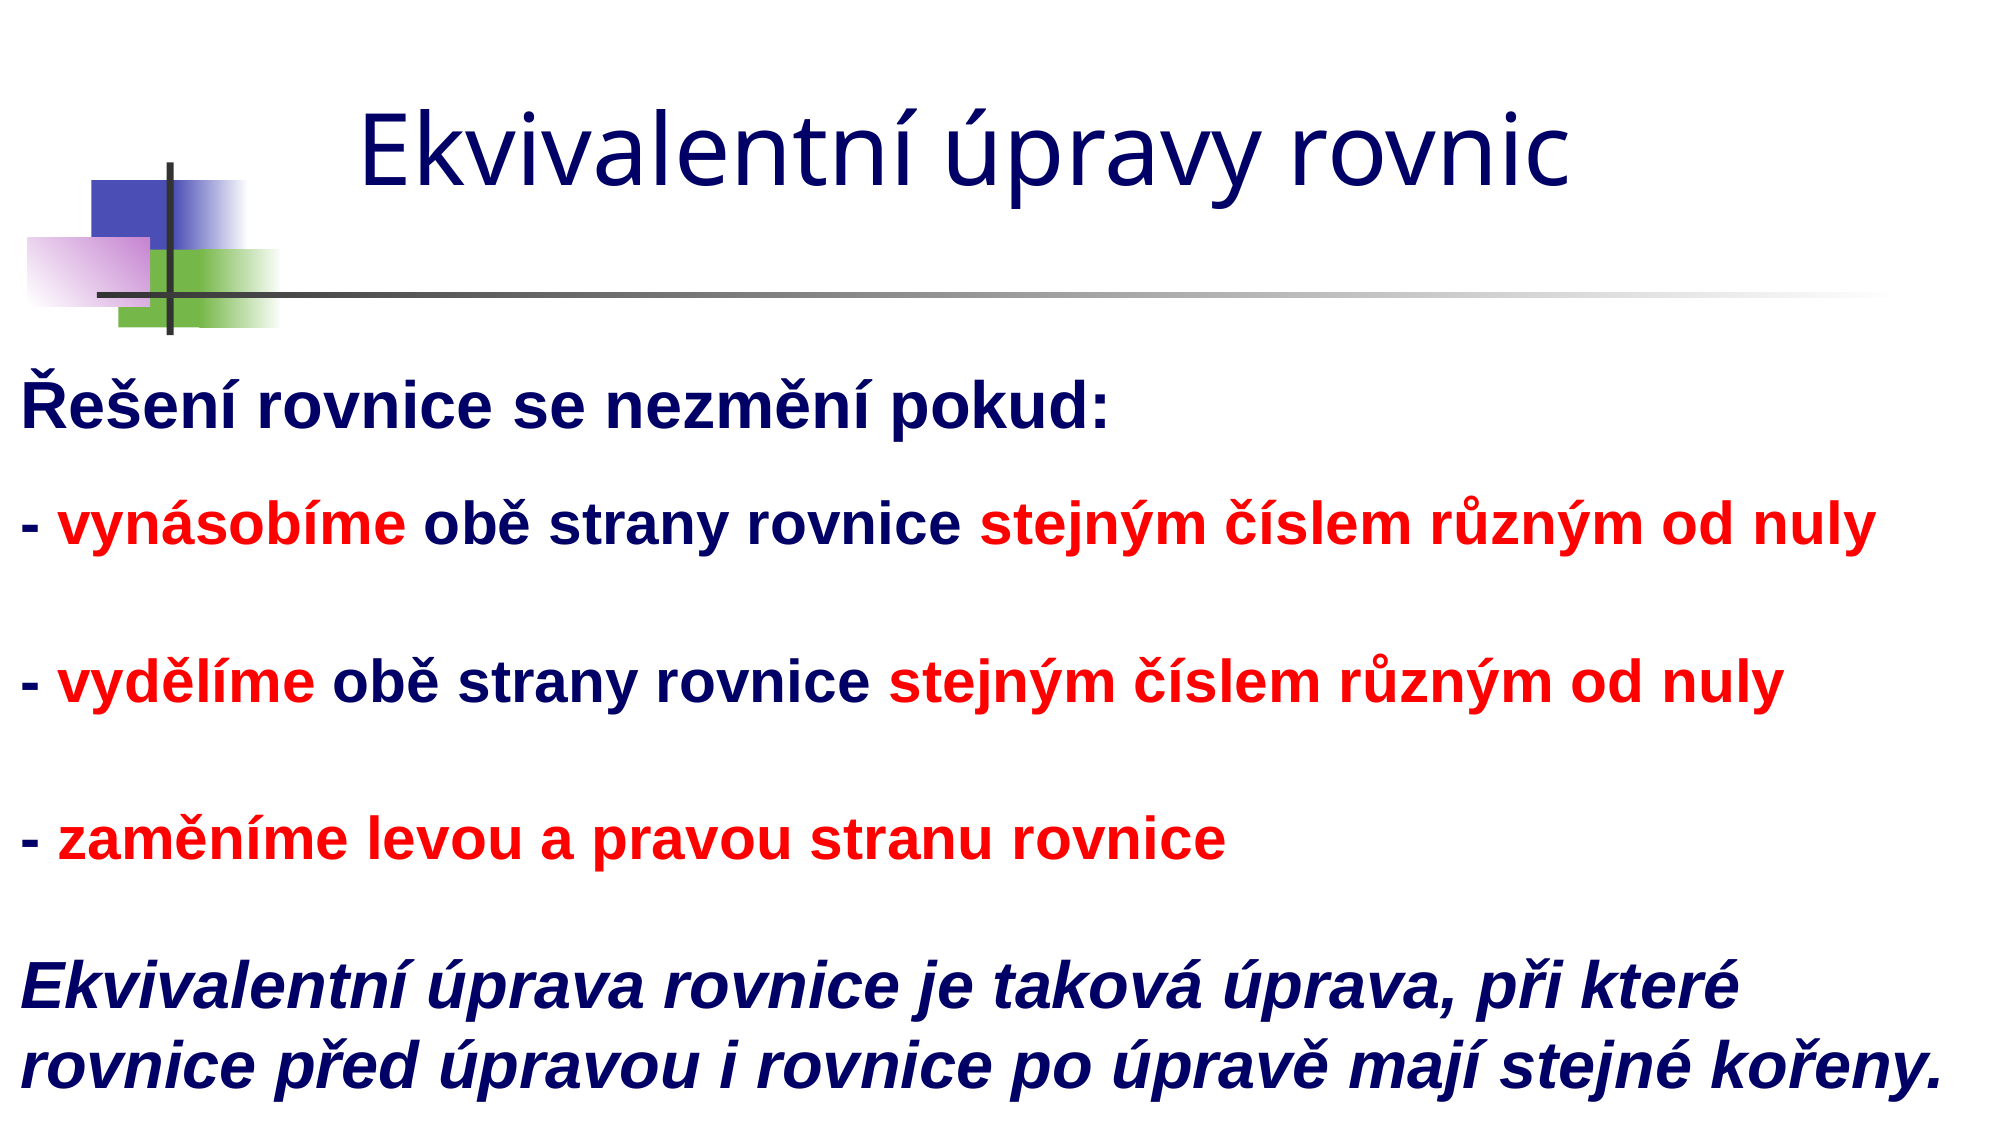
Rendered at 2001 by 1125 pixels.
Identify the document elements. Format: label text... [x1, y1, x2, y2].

title Ekvivalentní úpravy rovnic [172, 58, 1757, 232]
text_box - vynásobíme obě strany rovnice stejným číslem různým od nuly [0, 472, 2000, 569]
text_box Řešení rovnice se nezmění pokud: [0, 354, 1221, 451]
text_box - zaměníme levou a pravou stranu rovnice [0, 787, 2000, 884]
text_box - vydělíme obě strany rovnice stejným číslem různým od nuly [0, 629, 2000, 726]
text_box Ekvivalentní úprava rovnice je taková úprava, při které rovnice před úpravou i rovnice po úpravě mají stejné kořeny. [0, 944, 2000, 1098]
